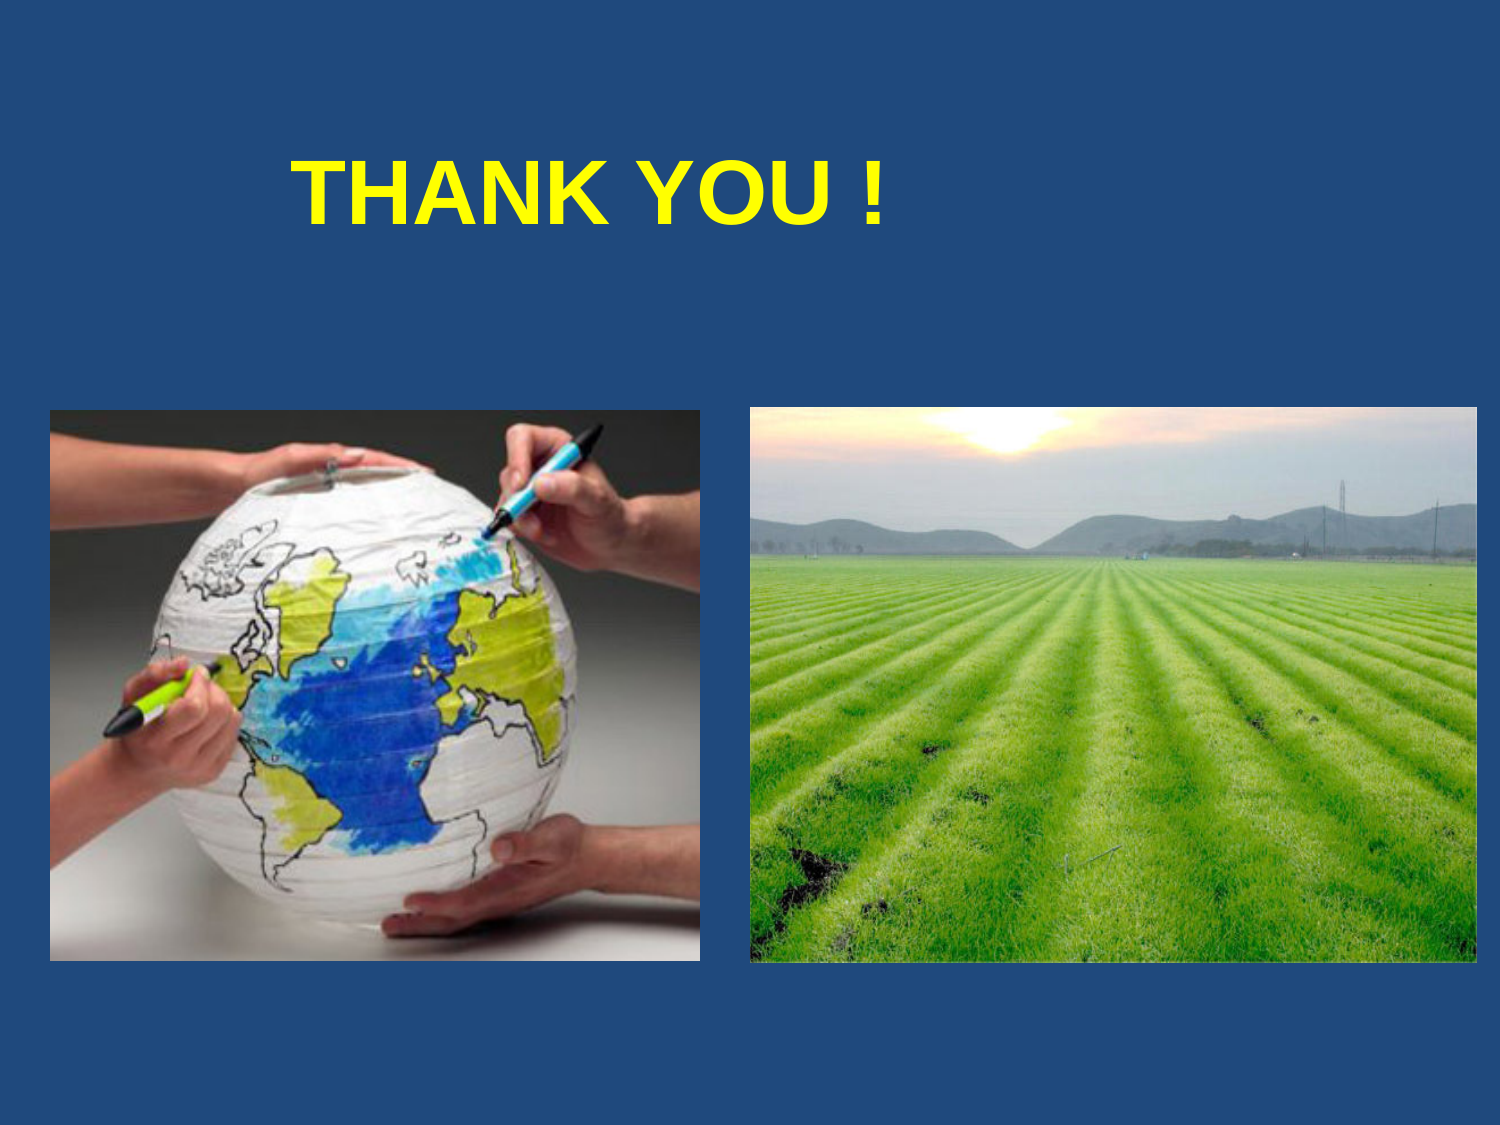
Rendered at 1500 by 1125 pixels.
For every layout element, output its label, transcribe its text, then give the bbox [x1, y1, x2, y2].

picture [49, 409, 701, 961]
picture [749, 407, 1477, 963]
list THANK YOU ! [0, 124, 1181, 257]
